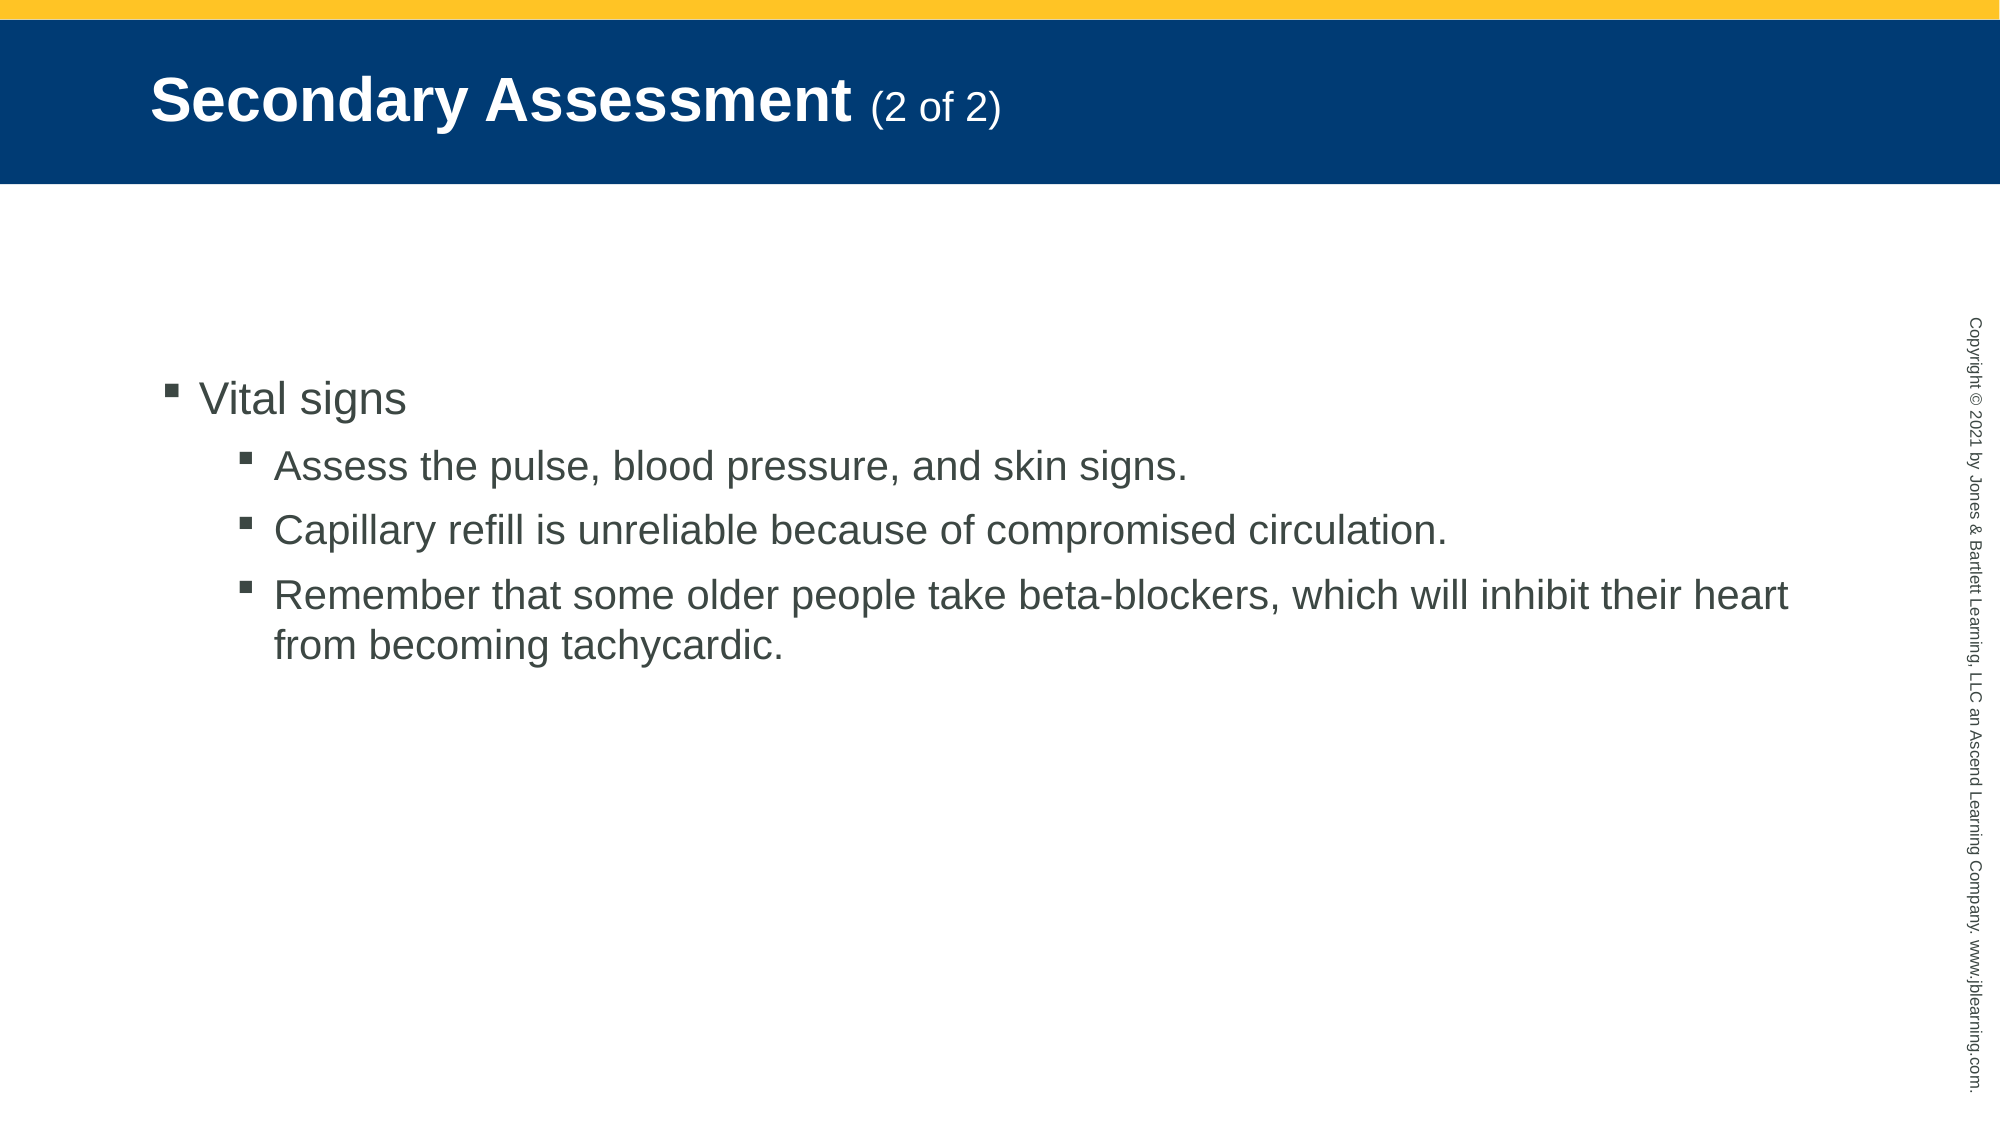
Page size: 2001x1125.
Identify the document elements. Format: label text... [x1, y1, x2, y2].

title Secondary Assessment (2 of 2) [0, 19, 2000, 185]
list Vital signs Assess the pulse, blood pressure, and skin signs. Capillary refill is unreliable because of compromised circulation. Remember that some older people take beta-blockers, which will inhibit their heart from becoming tachycardic. [146, 361, 1859, 1016]
